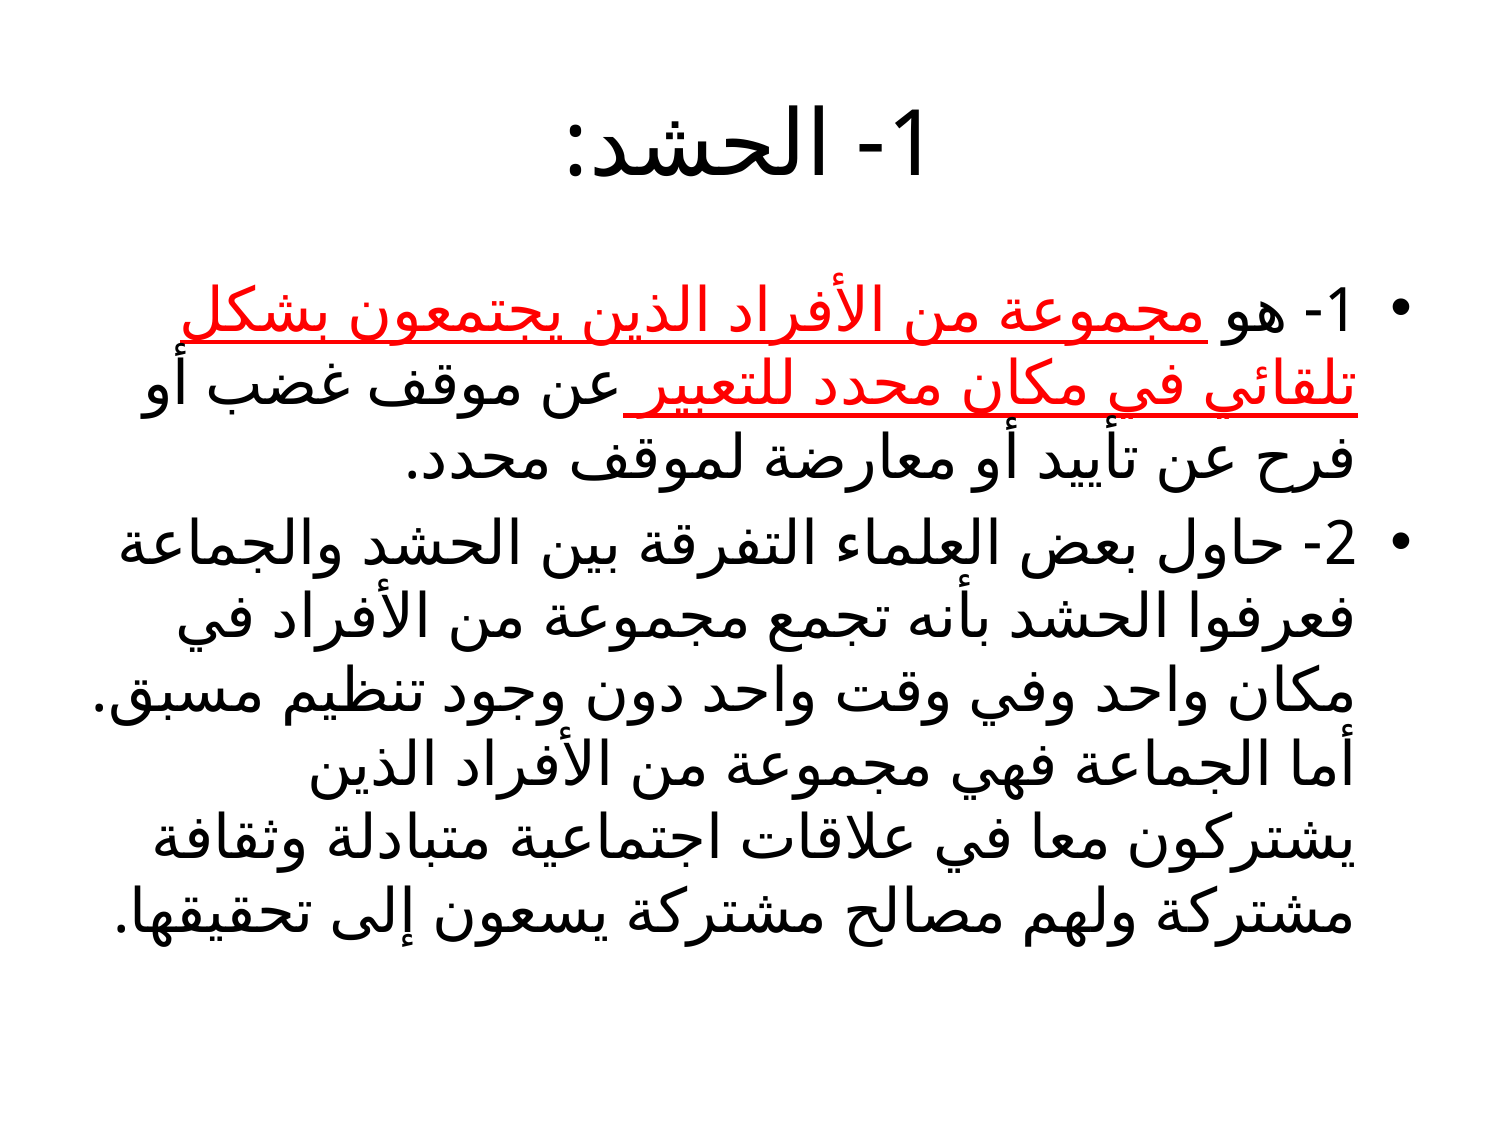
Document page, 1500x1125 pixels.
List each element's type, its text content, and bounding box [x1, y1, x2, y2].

list 1- هو مجموعة من الأفراد الذين يجتمعون بشكل تلقائي في مكان محدد للتعبير عن موقف غضب أو فرح عن تأييد أو معارضة لموقف محدد. 2- حاول بعض العلماء التفرقة بين الحشد والجماعة فعرفوا الحشد بأنه تجمع مجموعة من الأفراد في مكان واحد وفي وقت واحد دون وجود تنظيم مسبق. أما الجماعة فهي مجموعة من الأفراد الذين يشتركون معا في علاقات اجتماعية متبادلة وثقافة مشتركة ولهم مصالح مشتركة يسعون إلى تحقيقها. [75, 262, 1425, 1005]
title 1- الحشد: [75, 45, 1425, 233]
